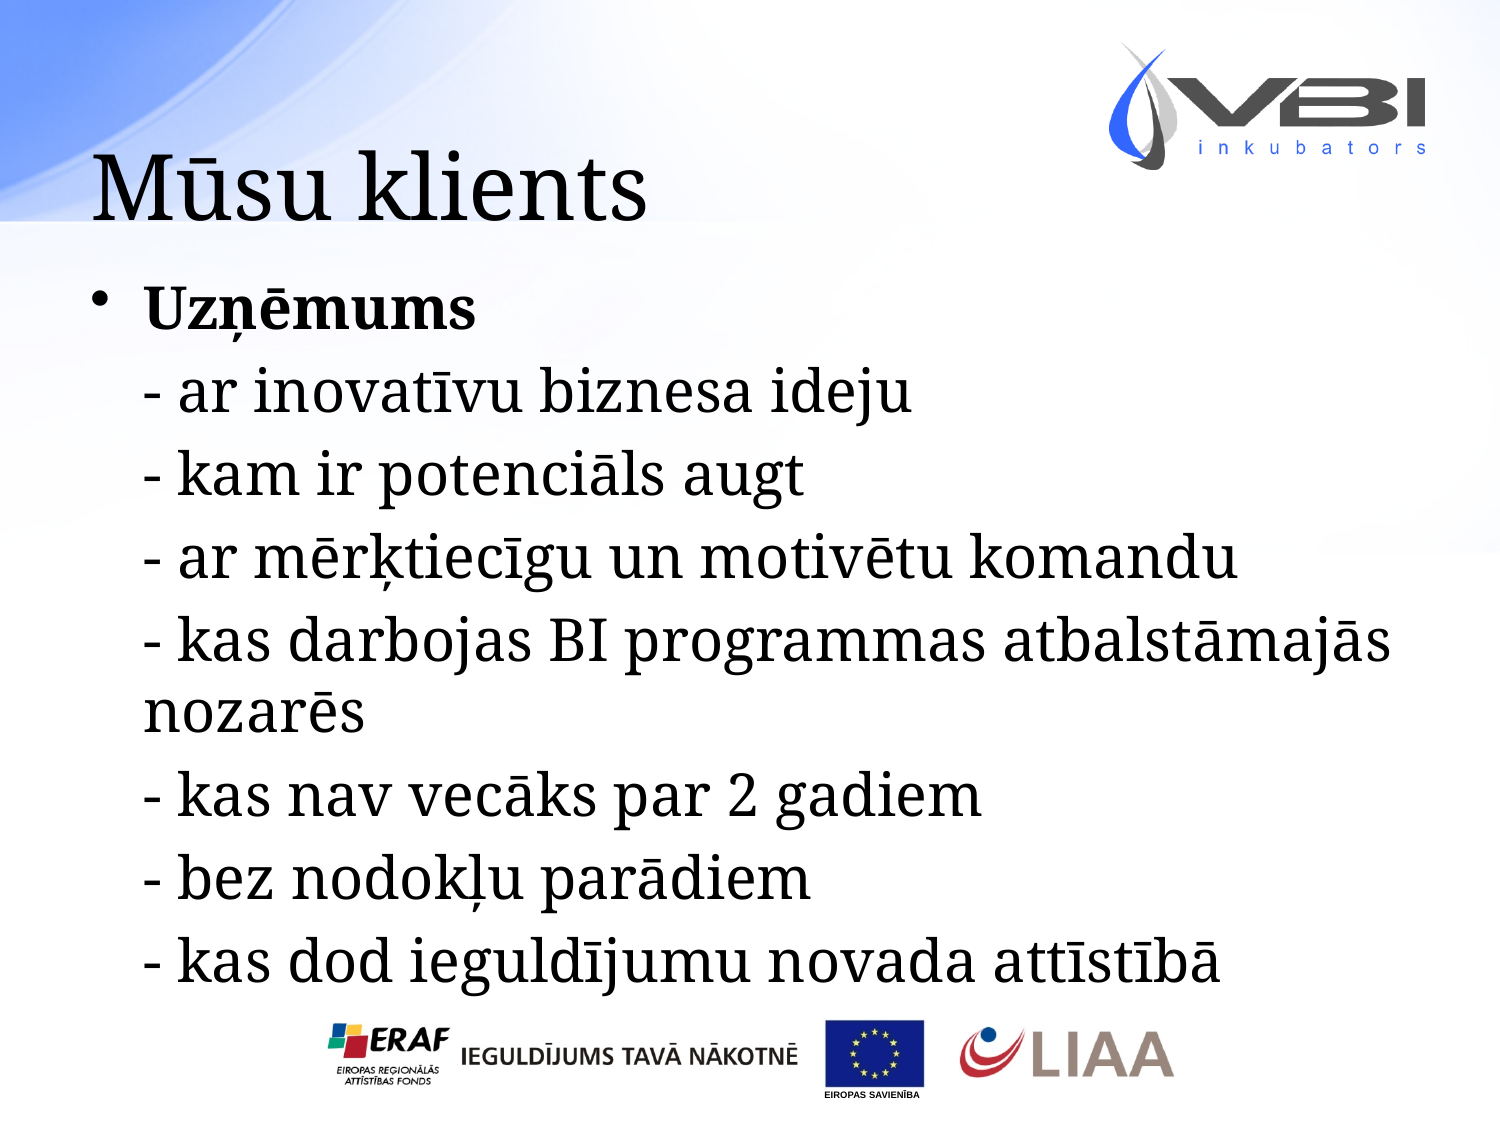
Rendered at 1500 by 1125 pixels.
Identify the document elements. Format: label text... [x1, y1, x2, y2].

picture [0, 0, 1500, 1125]
title Mūsu klients [74, 58, 1426, 247]
list Uzņēmums - ar inovatīvu biznesa ideju - kam ir potenciāls augt - ar mērķtiecīgu un motivētu komandu - kas darbojas BI programmas atbalstāmajās nozarēs - kas nav vecāks par 2 gadiem - bez nodokļu parādiem - kas dod ieguldījumu novada attīstībā [74, 262, 1426, 1006]
